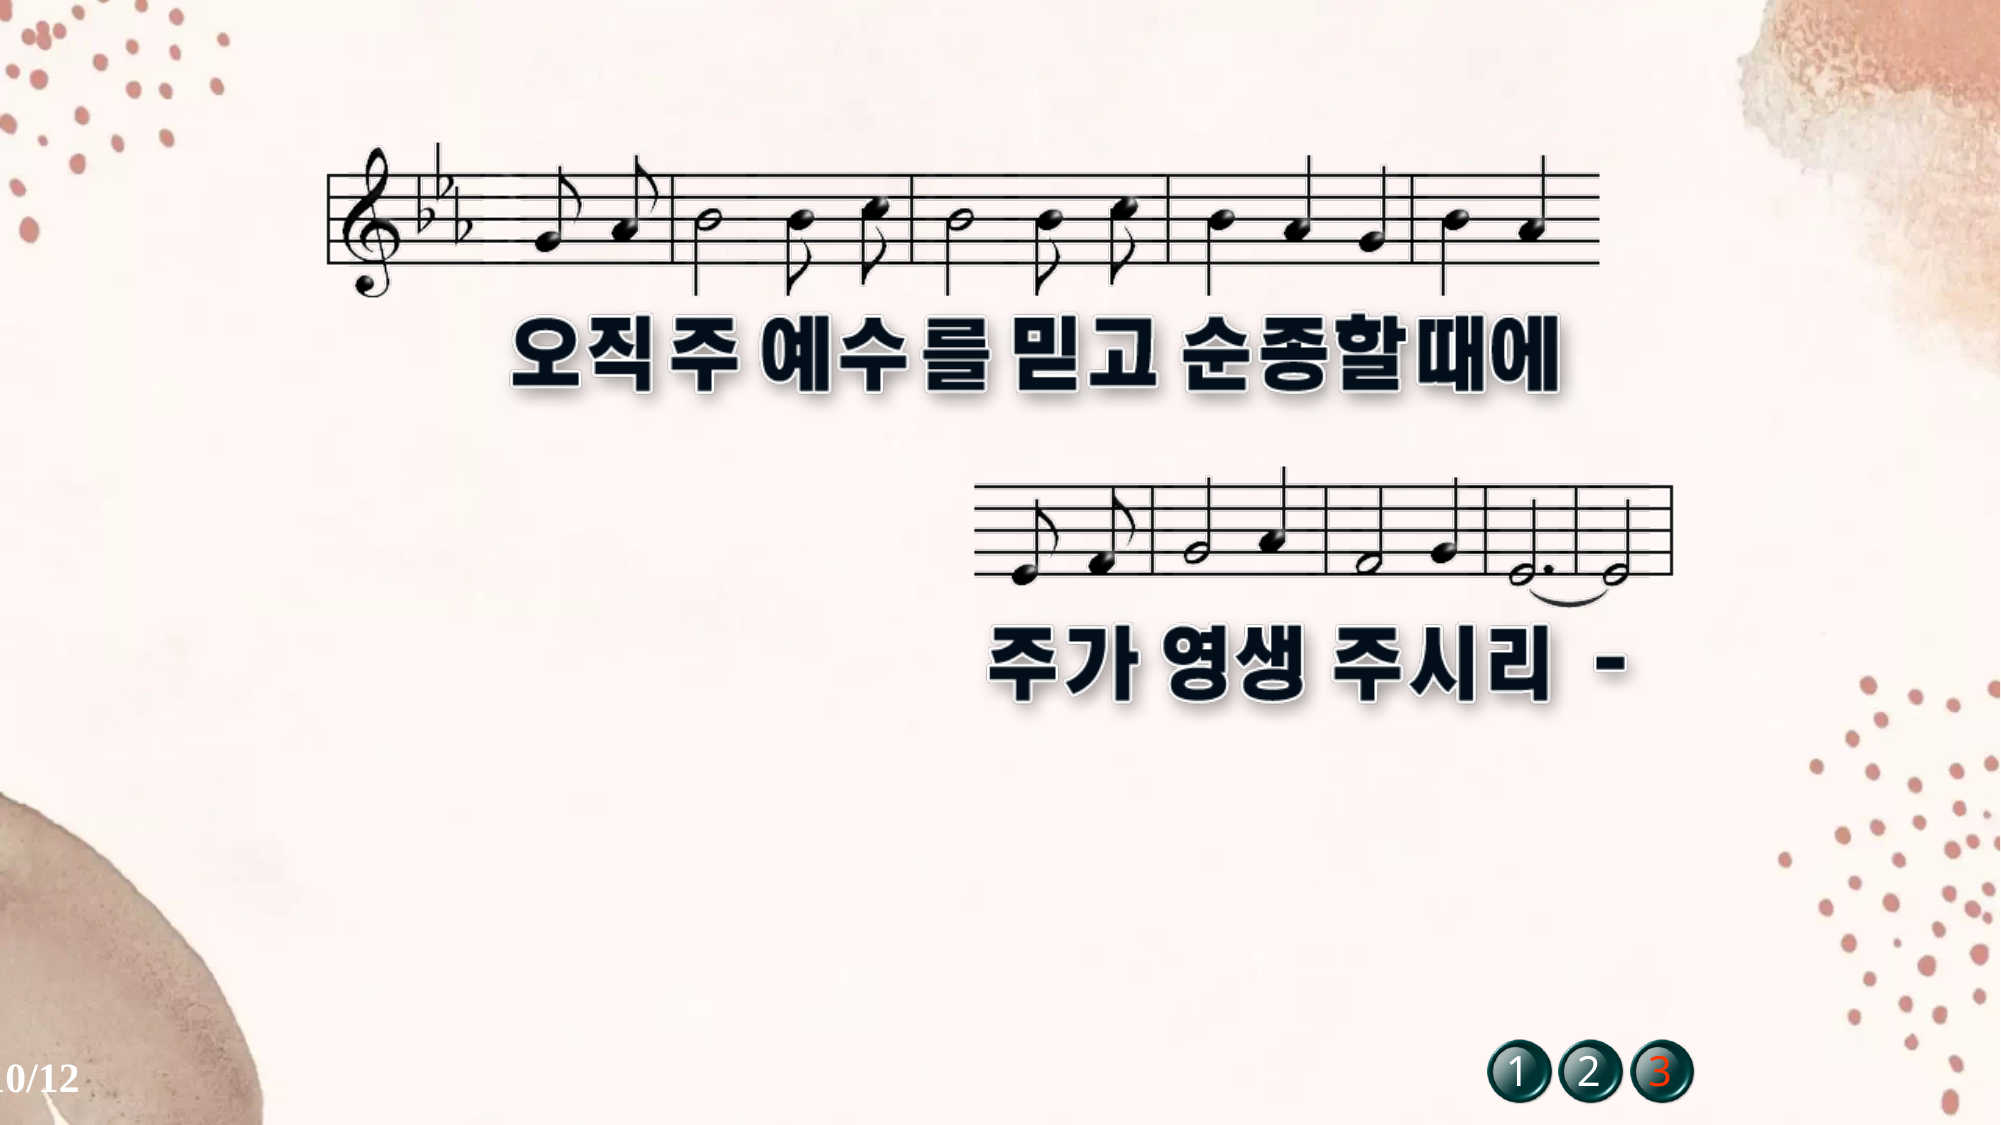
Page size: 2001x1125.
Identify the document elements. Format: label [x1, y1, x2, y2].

picture [0, 0, 2001, 1125]
text_box [1627, 1035, 1697, 1106]
text_box [1555, 1035, 1626, 1106]
text_box [1484, 1035, 1555, 1106]
